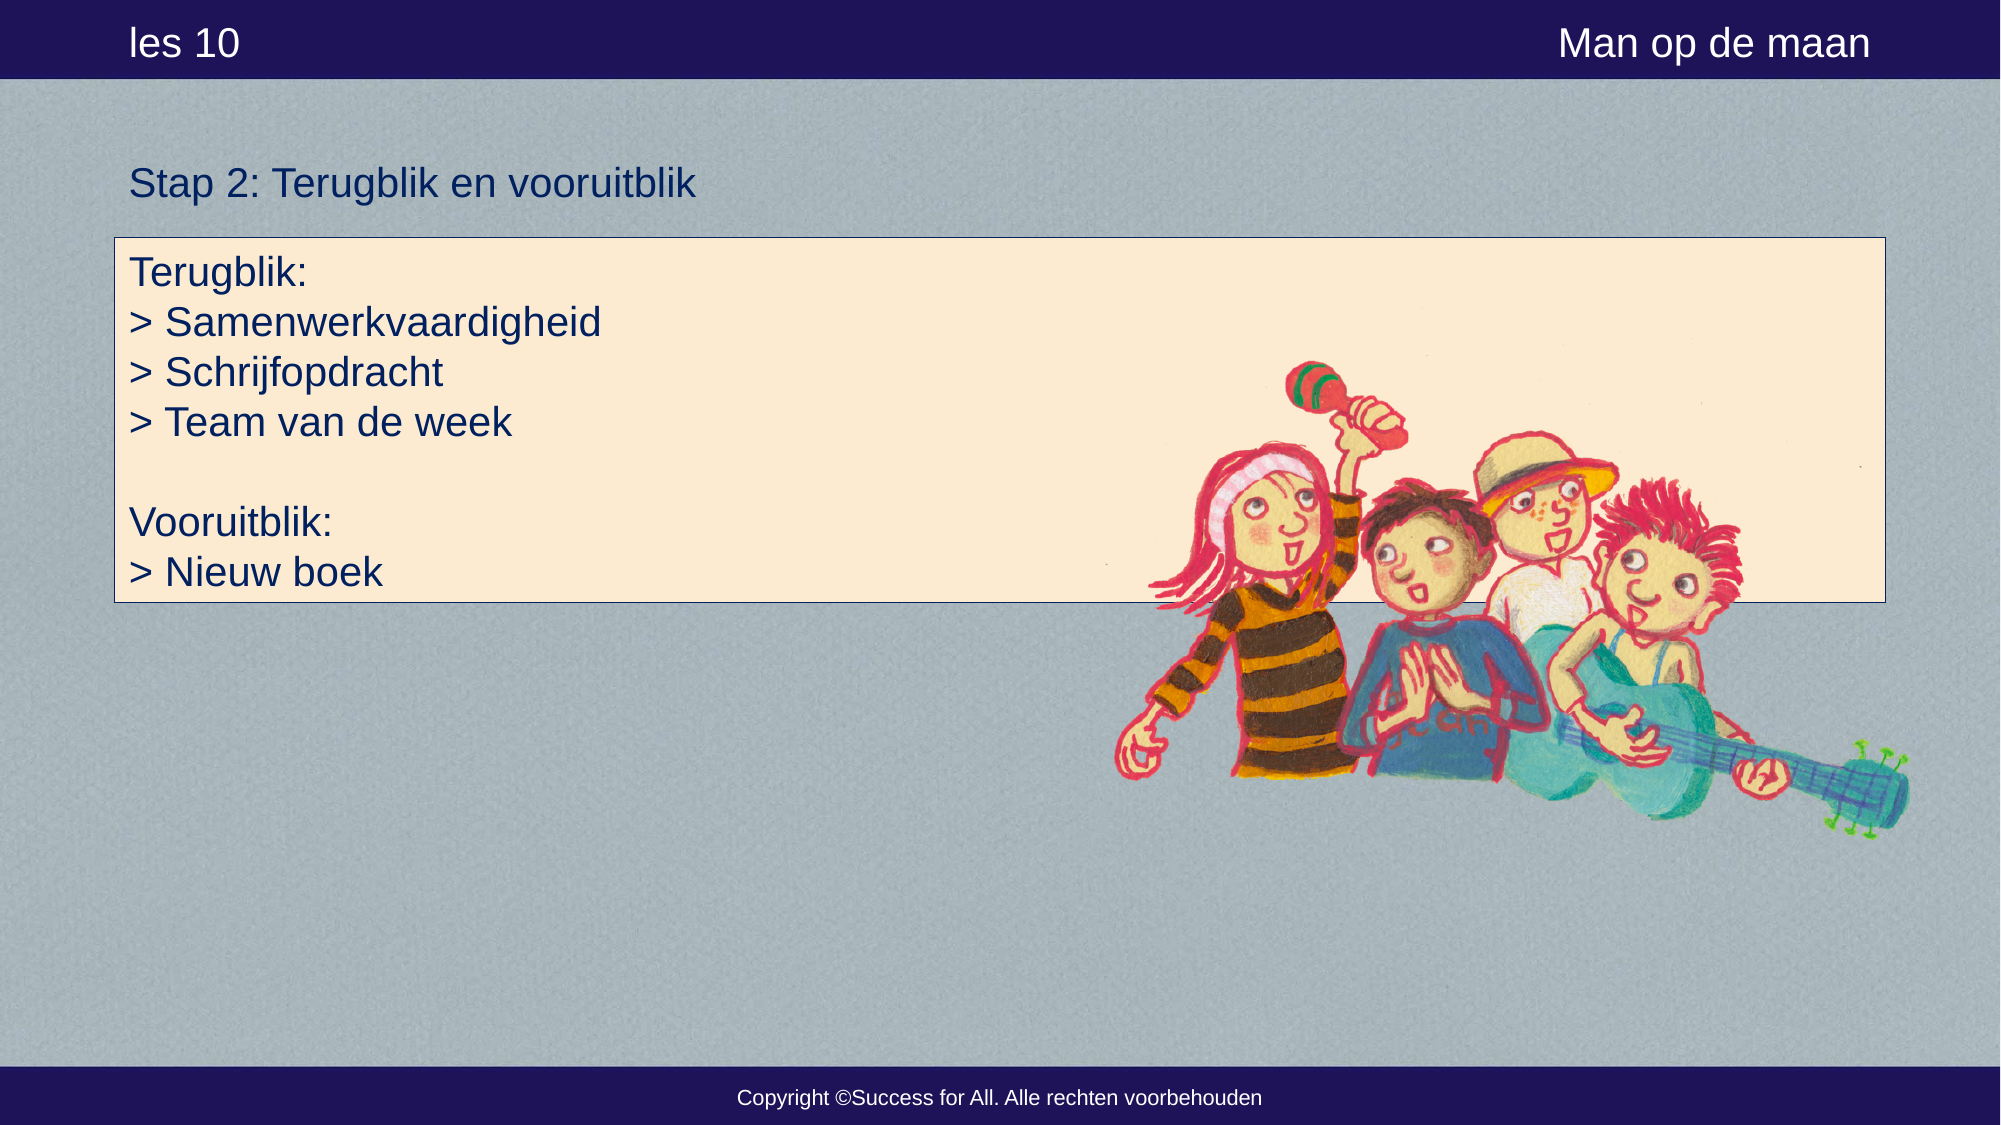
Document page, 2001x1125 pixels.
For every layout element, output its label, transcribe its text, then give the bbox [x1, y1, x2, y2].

text_box les 10 [114, 8, 354, 73]
text_box Stap 2: Terugblik en vooruitblik [113, 148, 1635, 214]
text_box Terugblik: > Samenwerkvaardigheid > Schrijfopdracht > Team van de week Vooruitblik: > Nieuw boek [114, 237, 1886, 603]
text_box Man op de maan [999, 8, 1886, 73]
picture [0, 0, 2001, 1125]
text_box Copyright ©Success for All. Alle rechten voorbehouden [0, 1076, 2000, 1125]
